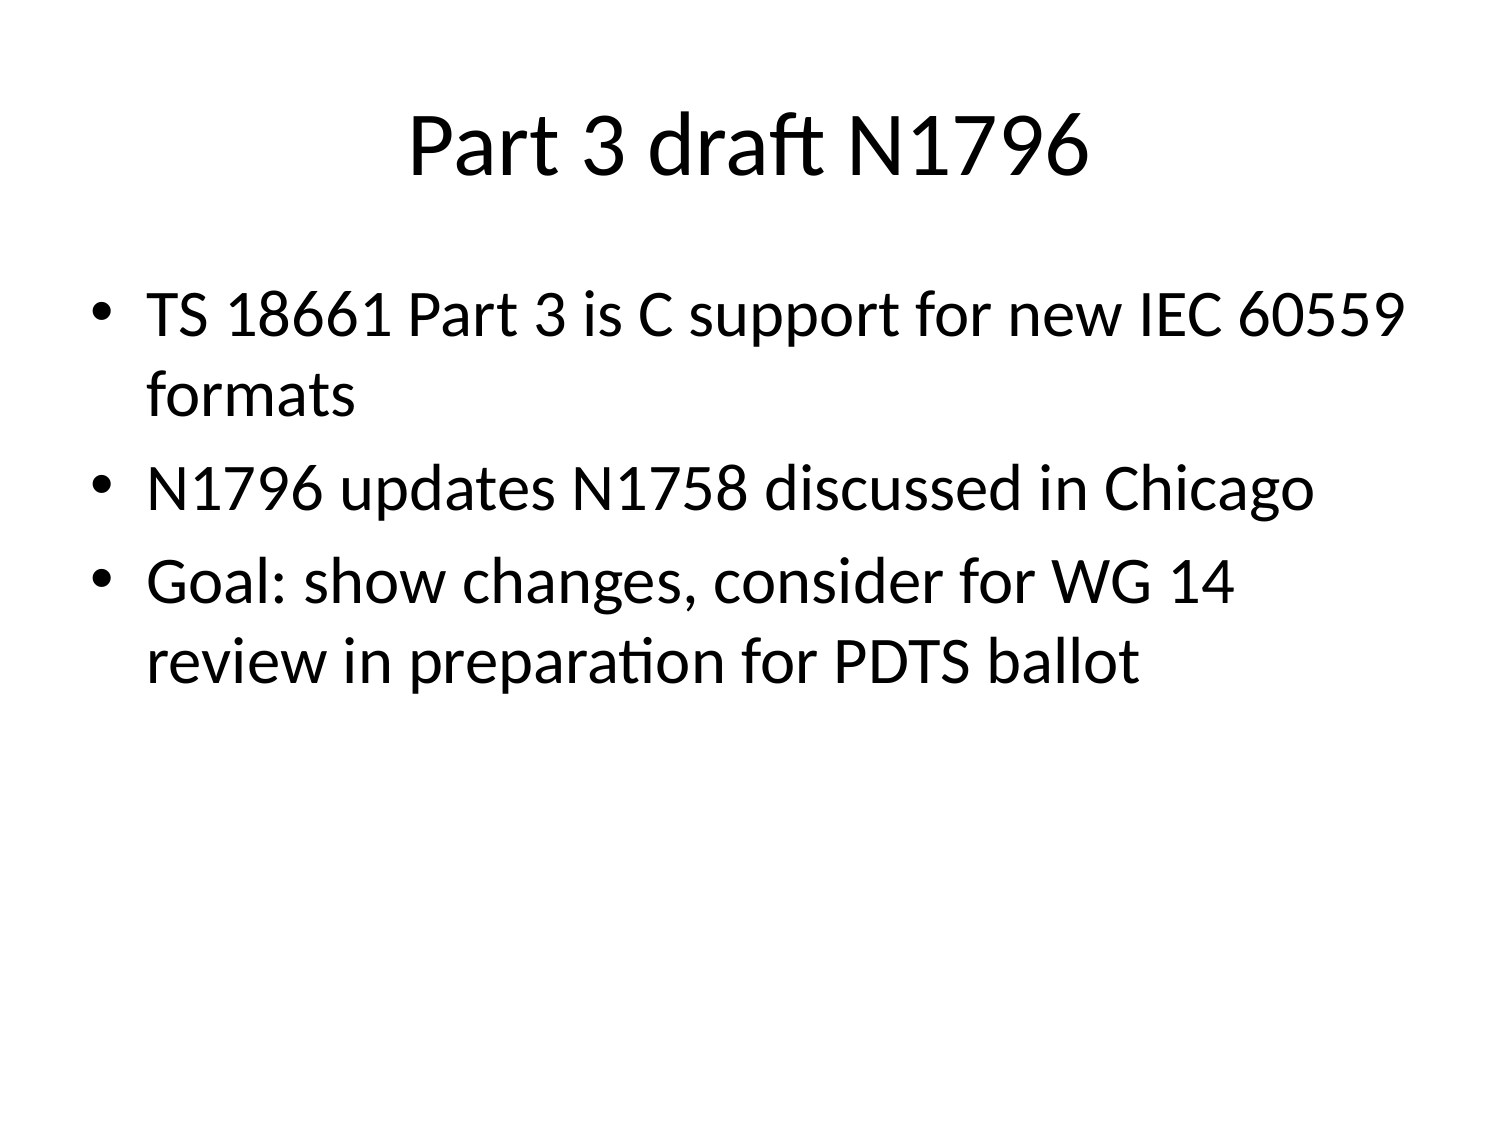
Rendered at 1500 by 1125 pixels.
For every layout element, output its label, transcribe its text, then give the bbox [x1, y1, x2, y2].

list TS 18661 Part 3 is C support for new IEC 60559 formats N1796 updates N1758 discussed in Chicago Goal: show changes, consider for WG 14 review in preparation for PDTS ballot [75, 262, 1425, 1005]
title Part 3 draft N1796 [75, 45, 1425, 233]
